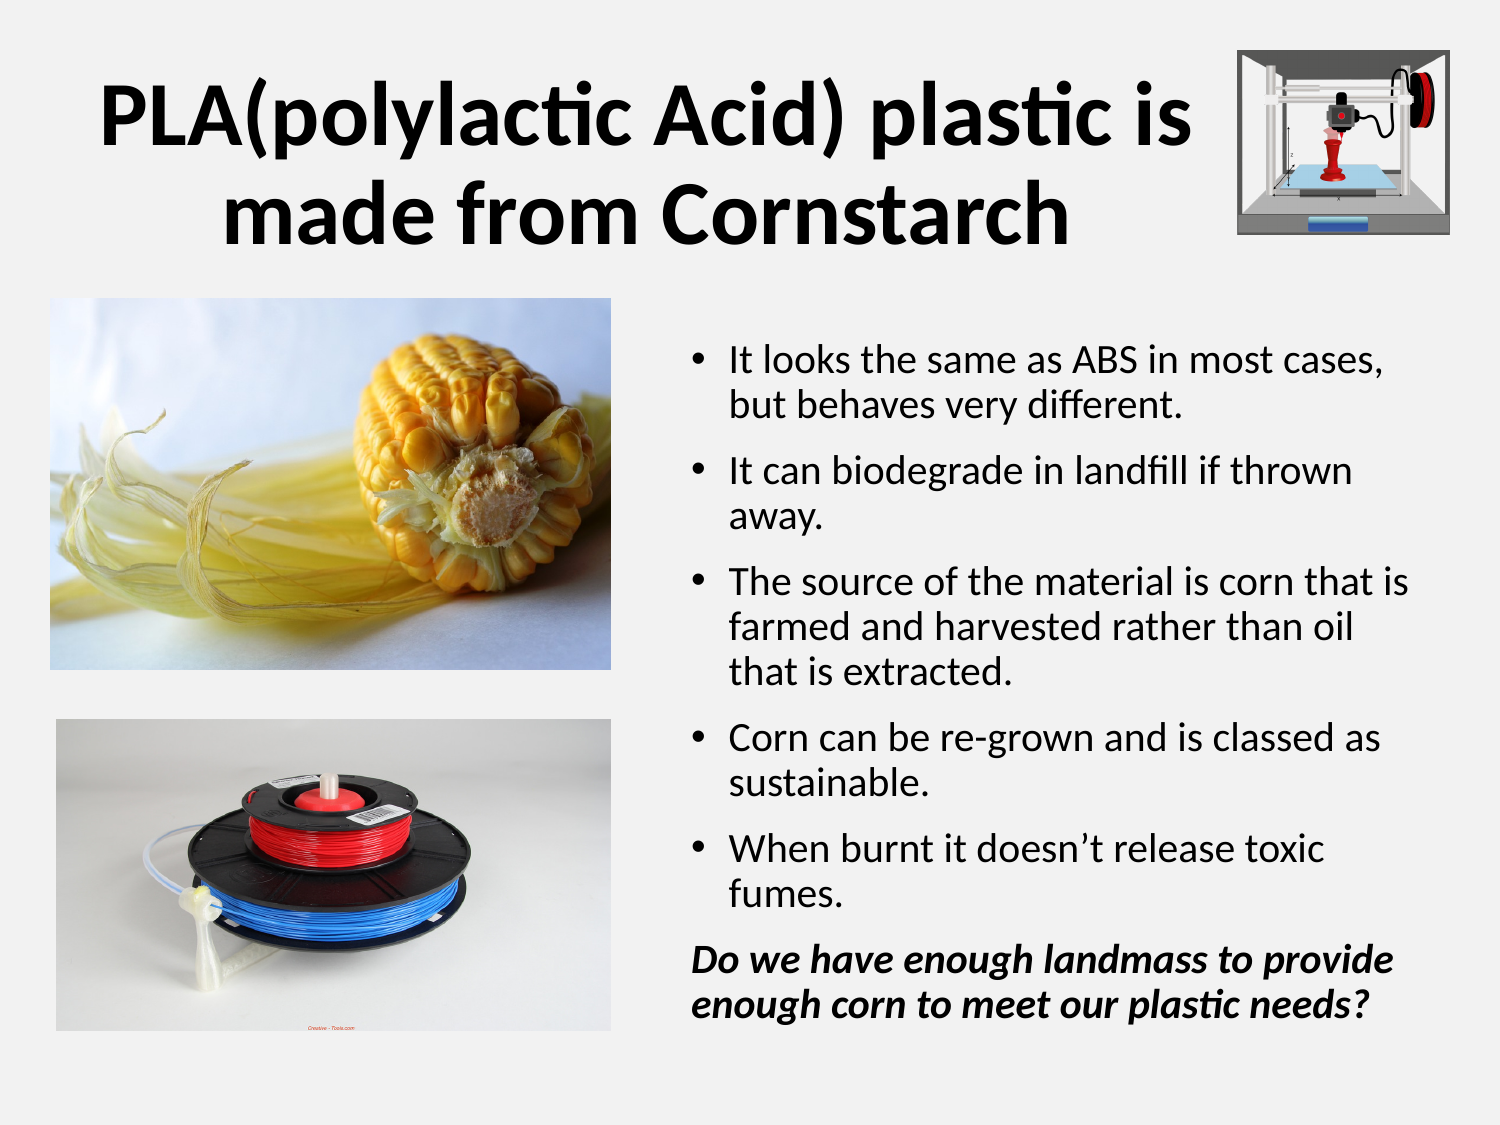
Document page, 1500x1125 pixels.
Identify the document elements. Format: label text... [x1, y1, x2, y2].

list It looks the same as ABS in most cases, but behaves very different. It can biodegrade in landfill if thrown away. The source of the material is corn that is farmed and harvested rather than oil that is extracted. Corn can be re-grown and is classed as sustainable. When burnt it doesn’t release toxic fumes. Do we have enough landmass to provide enough corn to meet our plastic needs? [676, 330, 1444, 1044]
title PLA(polylactic Acid) plastic is made from Cornstarch [0, 56, 1294, 274]
picture [56, 719, 611, 1031]
picture [1237, 50, 1450, 235]
picture [49, 298, 611, 670]
